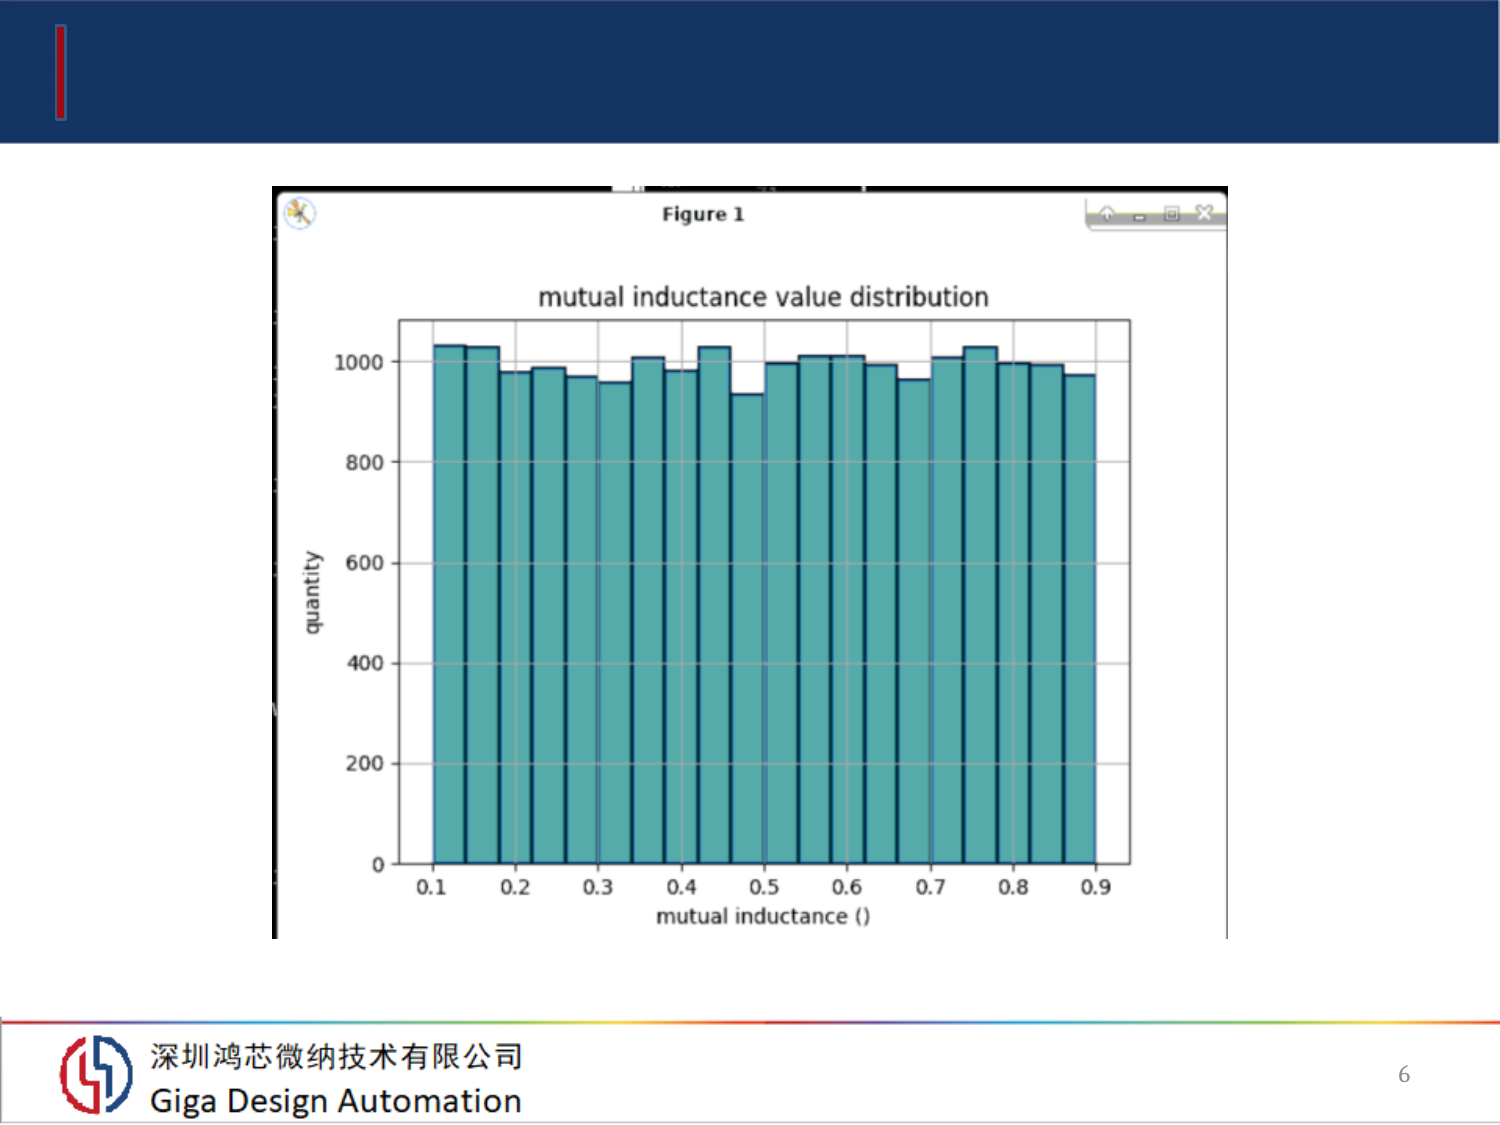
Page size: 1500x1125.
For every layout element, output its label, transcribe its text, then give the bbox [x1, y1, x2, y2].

slide_number 6 [1074, 1042, 1425, 1103]
picture [0, 0, 1500, 1125]
